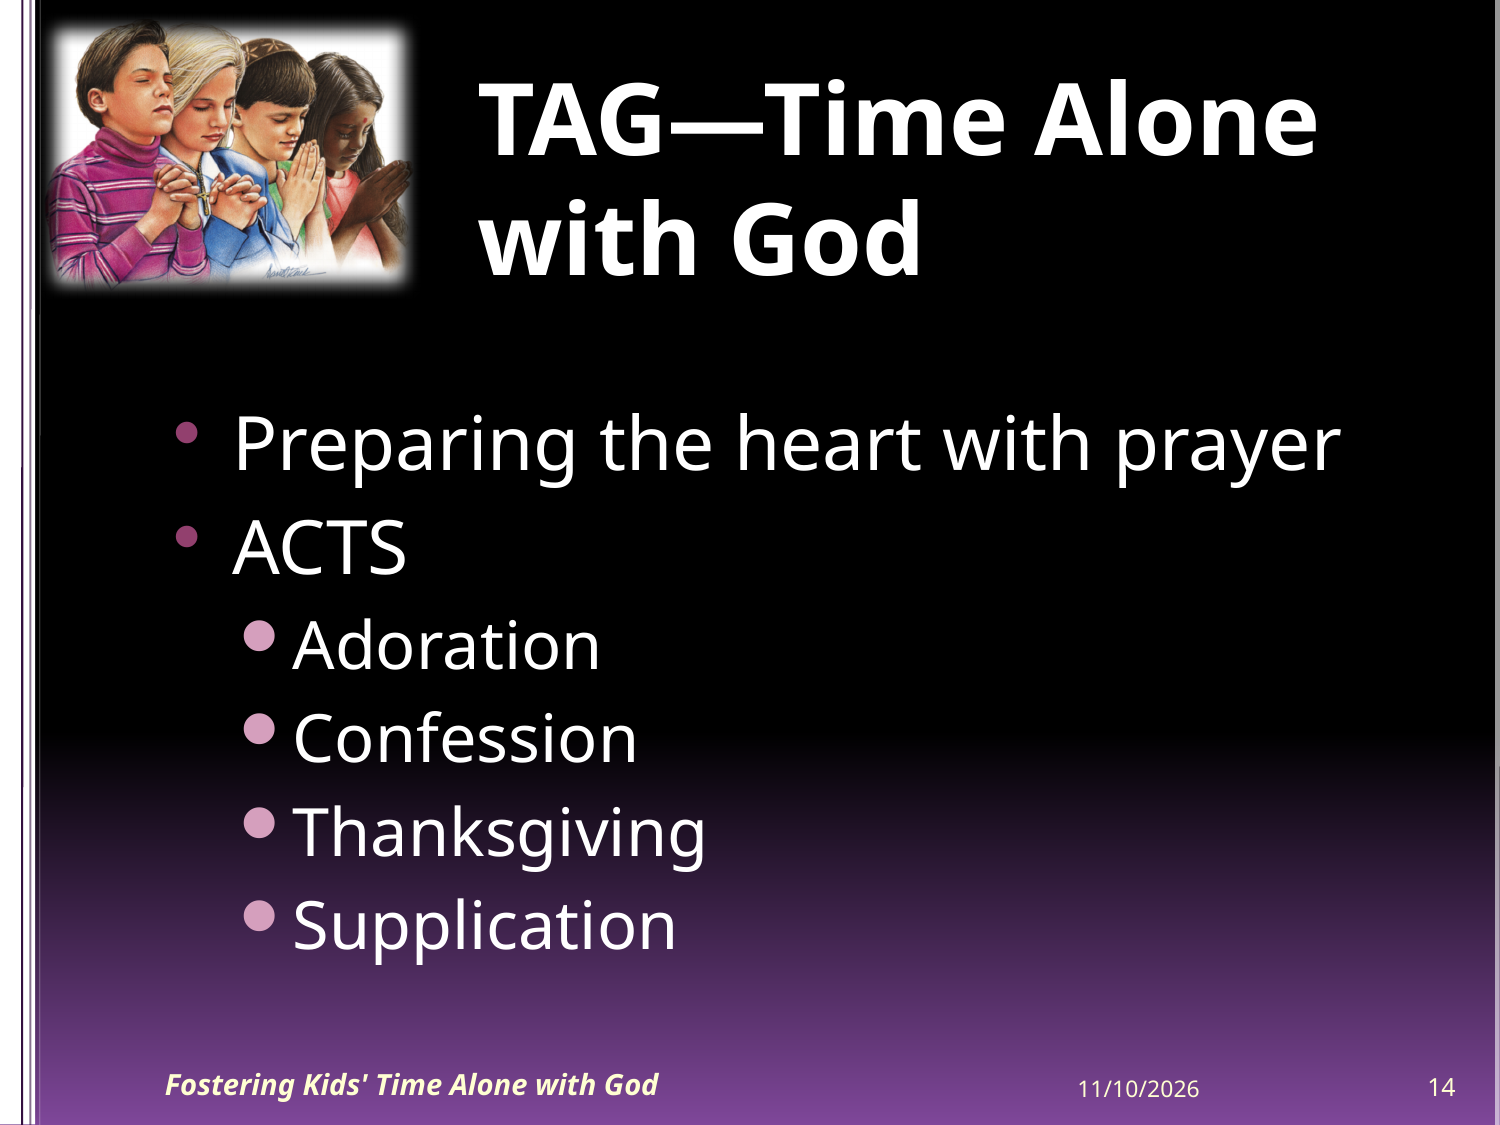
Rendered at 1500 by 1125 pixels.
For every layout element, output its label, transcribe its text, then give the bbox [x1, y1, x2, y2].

footer Fostering Kids' Time Alone with God [150, 1053, 1063, 1114]
slide_number 14 [1412, 1053, 1488, 1114]
picture [48, 23, 411, 289]
title TAG—Time Alone with God [462, 37, 1450, 313]
list Preparing the heart with prayer ACTS Adoration Confession Thanksgiving Supplication [150, 387, 1425, 1053]
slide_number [1063, 1053, 1412, 1114]
